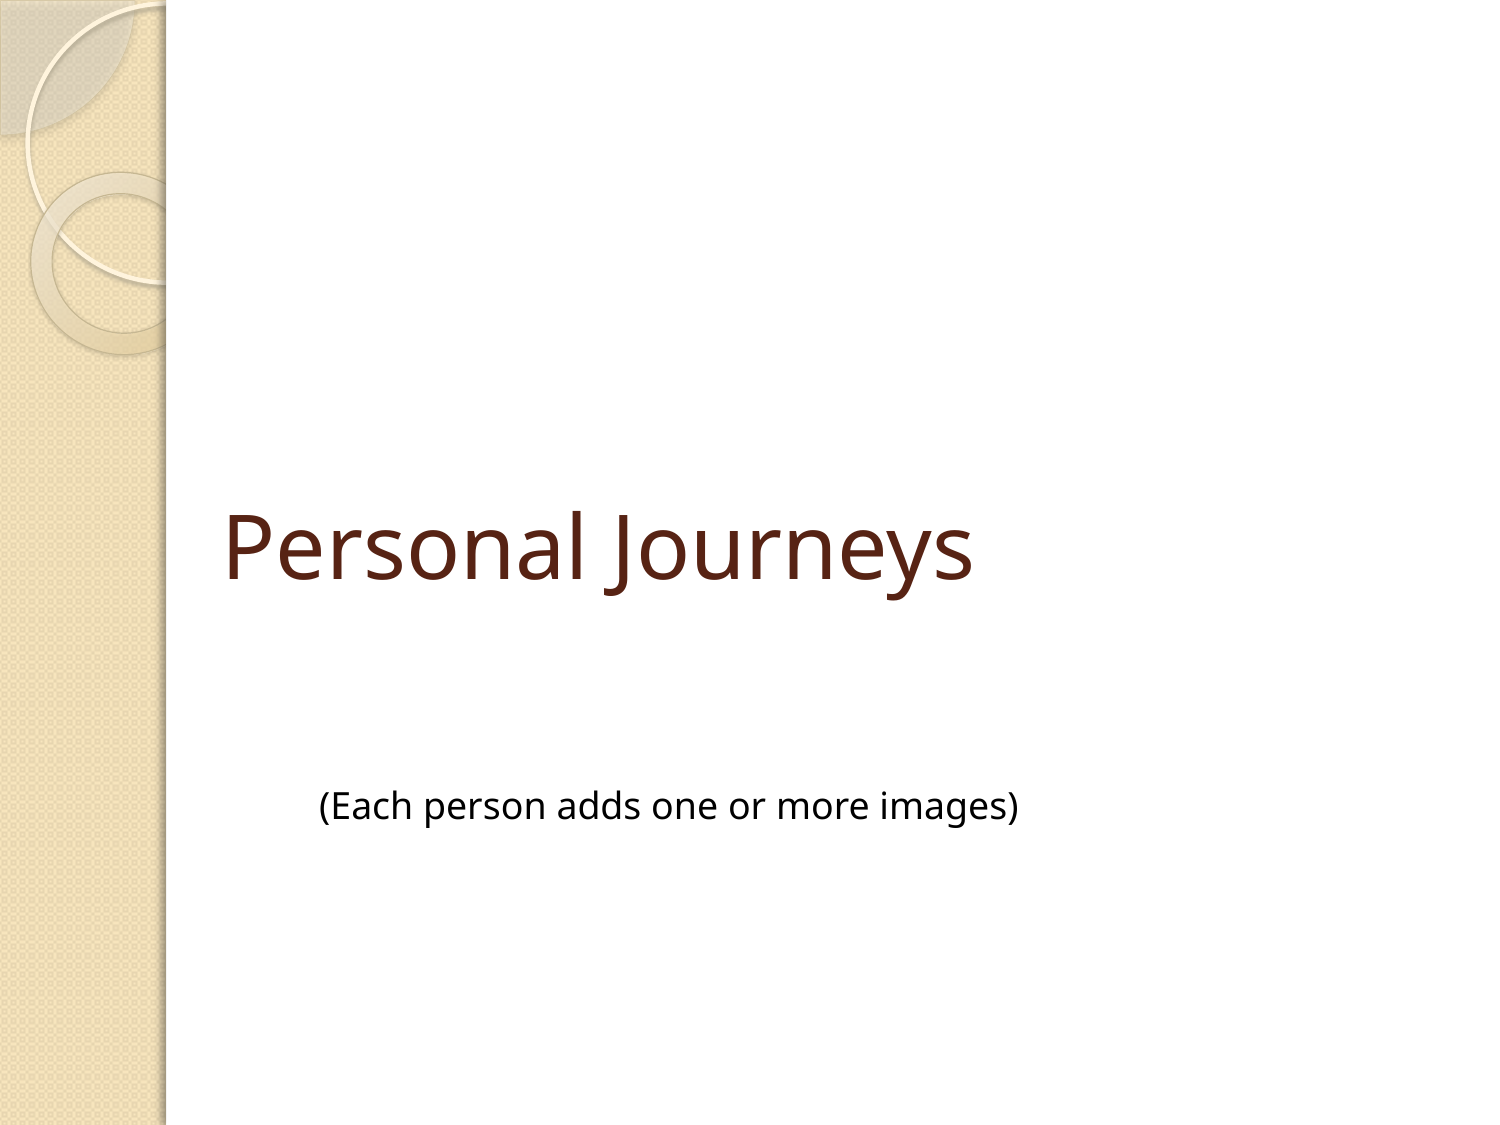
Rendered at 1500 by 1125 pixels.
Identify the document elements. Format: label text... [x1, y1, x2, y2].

title Personal Journeys [206, 42, 1376, 1045]
text_box (Each person adds one or more images) [304, 775, 1034, 835]
